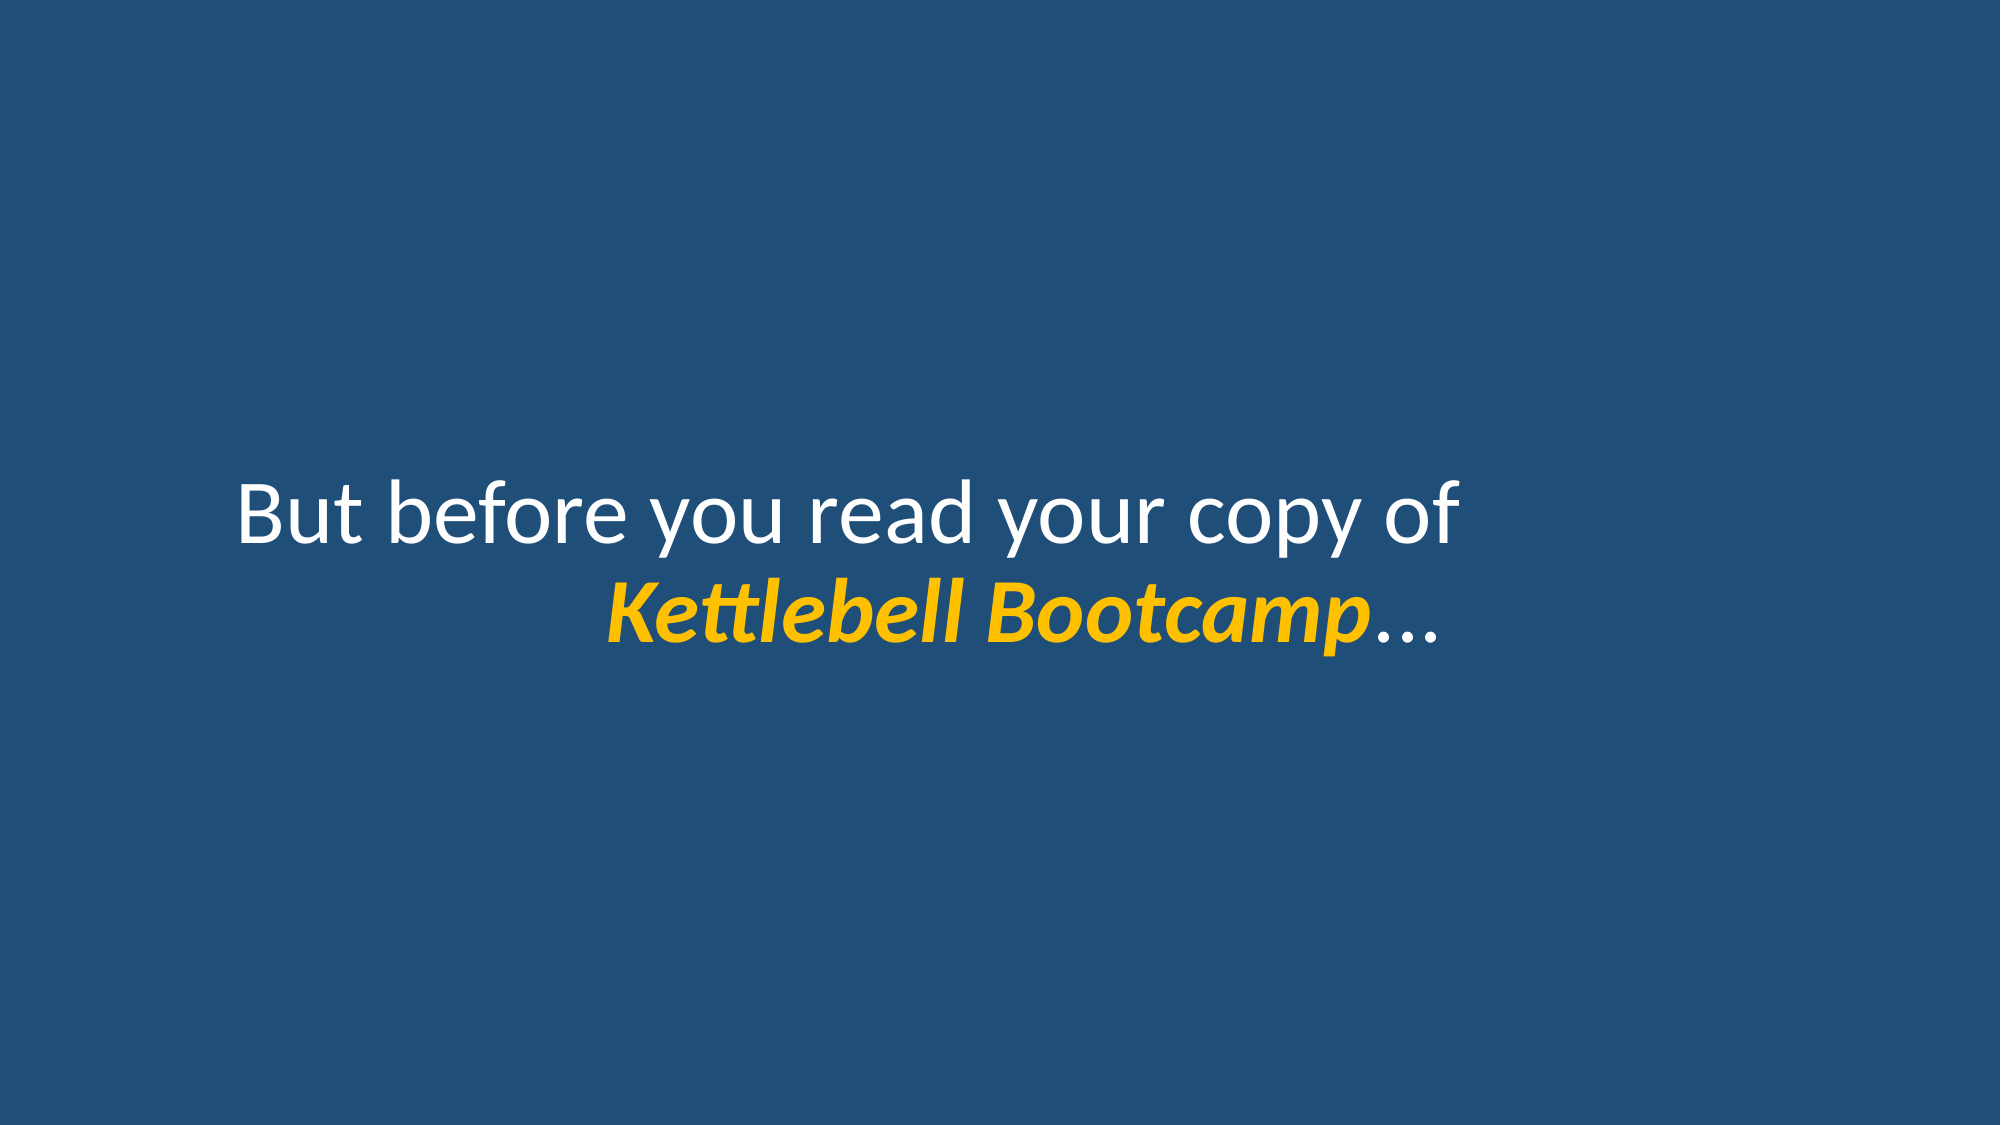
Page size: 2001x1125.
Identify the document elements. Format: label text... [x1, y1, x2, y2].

title But before you read your copy of Kettlebell Bootcamp... [146, 387, 1903, 780]
